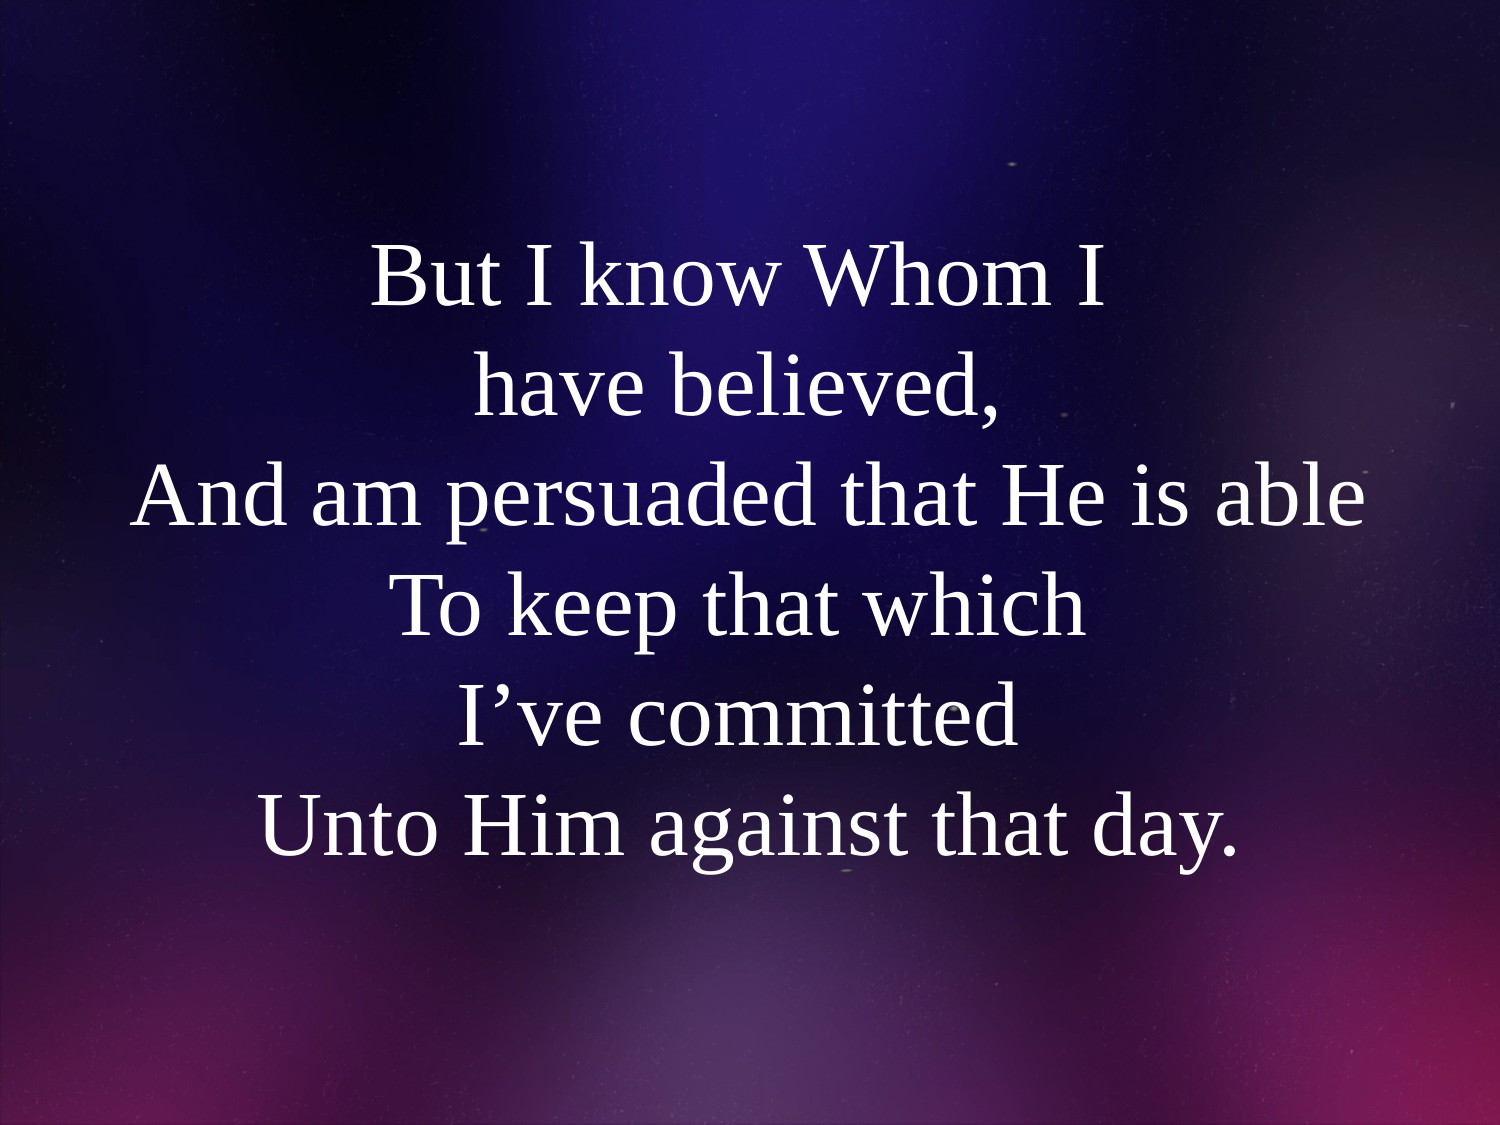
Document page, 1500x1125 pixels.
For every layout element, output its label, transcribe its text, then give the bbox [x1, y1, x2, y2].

title But I know Whom I have believed, And am persuaded that He is able To keep that which I’ve committed Unto Him against that day. [112, 450, 1388, 638]
picture [0, 0, 1500, 1125]
